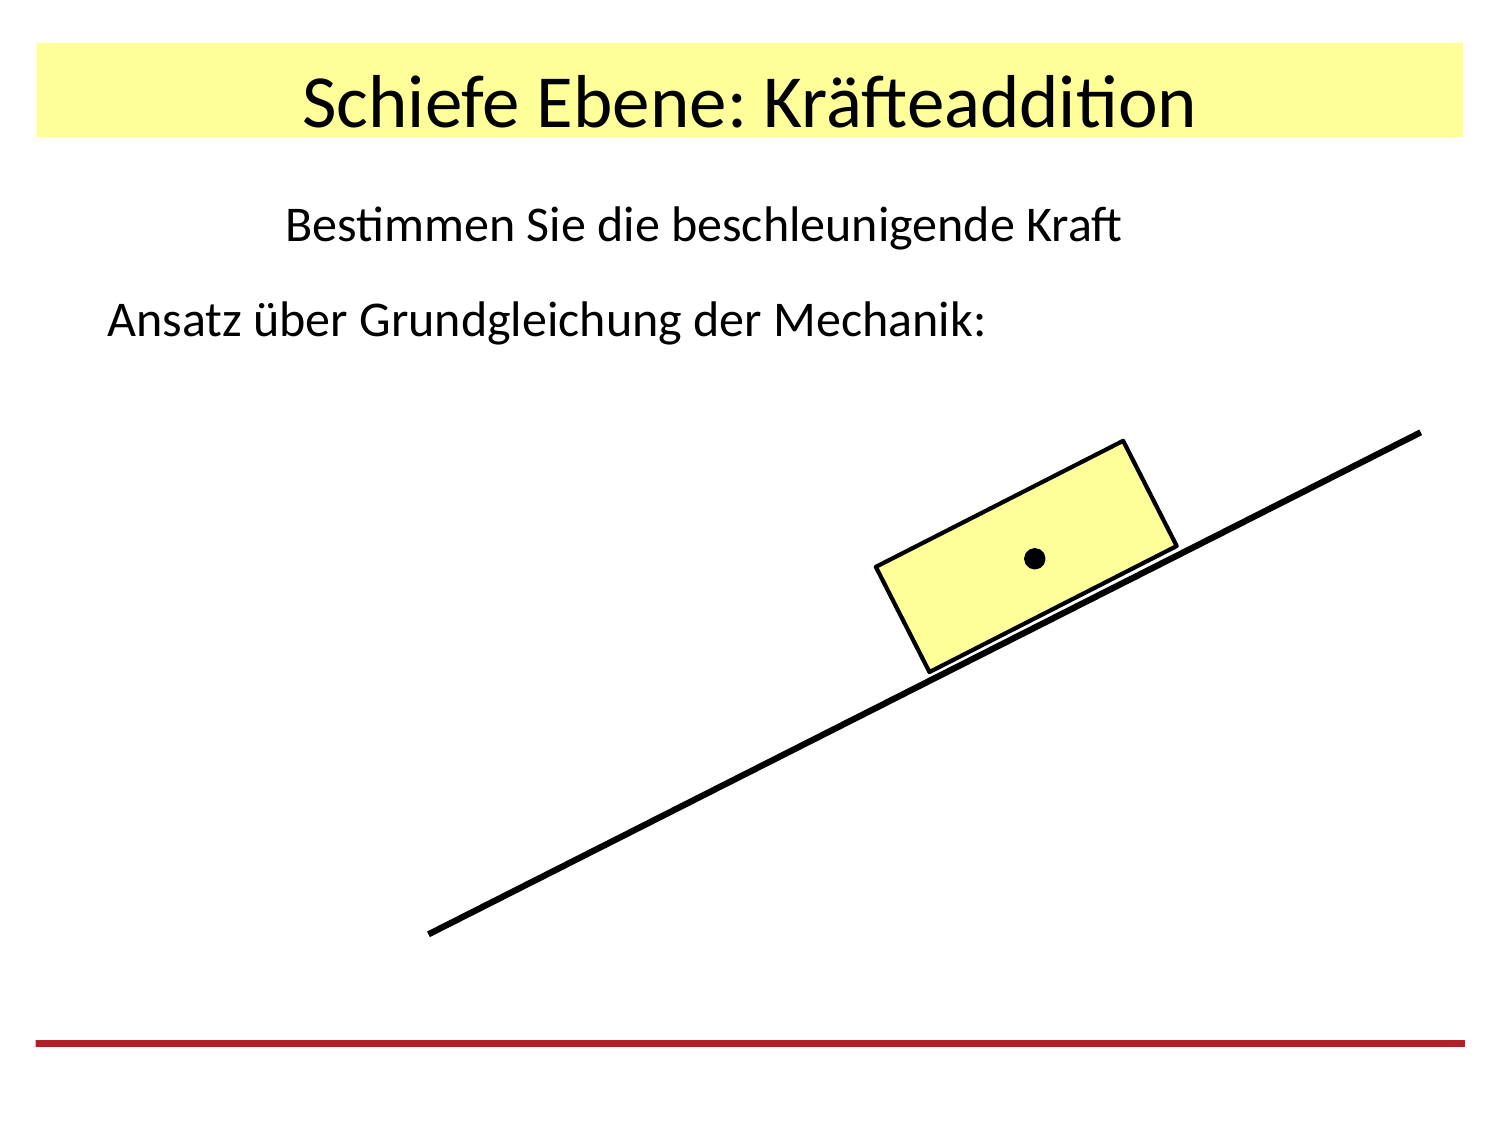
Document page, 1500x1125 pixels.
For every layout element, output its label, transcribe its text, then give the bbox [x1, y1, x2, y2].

title Schiefe Ebene: Kräfteaddition [75, 45, 1425, 233]
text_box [428, 432, 1421, 935]
text_box Bestimmen Sie die beschleunigende Kraft [270, 184, 1139, 260]
